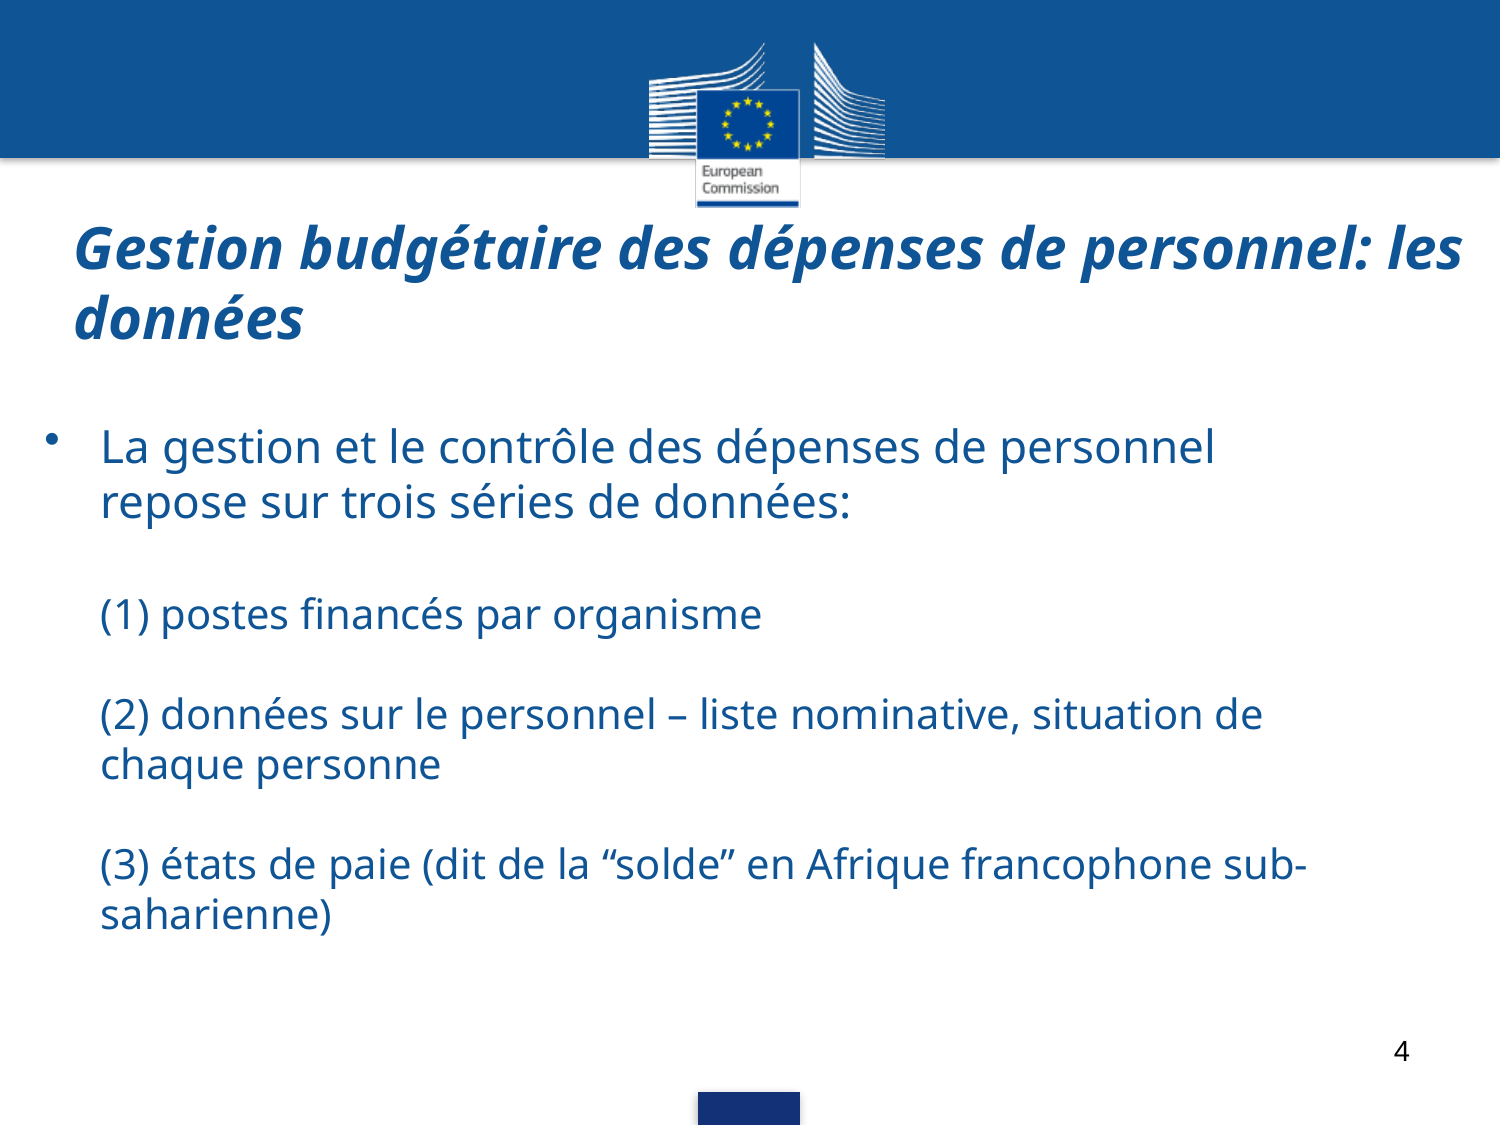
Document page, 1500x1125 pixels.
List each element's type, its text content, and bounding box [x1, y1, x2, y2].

slide_number 4 [1074, 1024, 1426, 1103]
title Gestion budgétaire des dépenses de personnel: les données [0, 187, 1500, 376]
list La gestion et le contrôle des dépenses de personnel repose sur trois séries de données: (1) postes financés par organisme (2) données sur le personnel – liste nominative, situation de chaque personne (3) états de paie (dit de la “solde” en Afrique francophone sub-saharienne) [29, 410, 1380, 989]
picture [649, 42, 885, 187]
